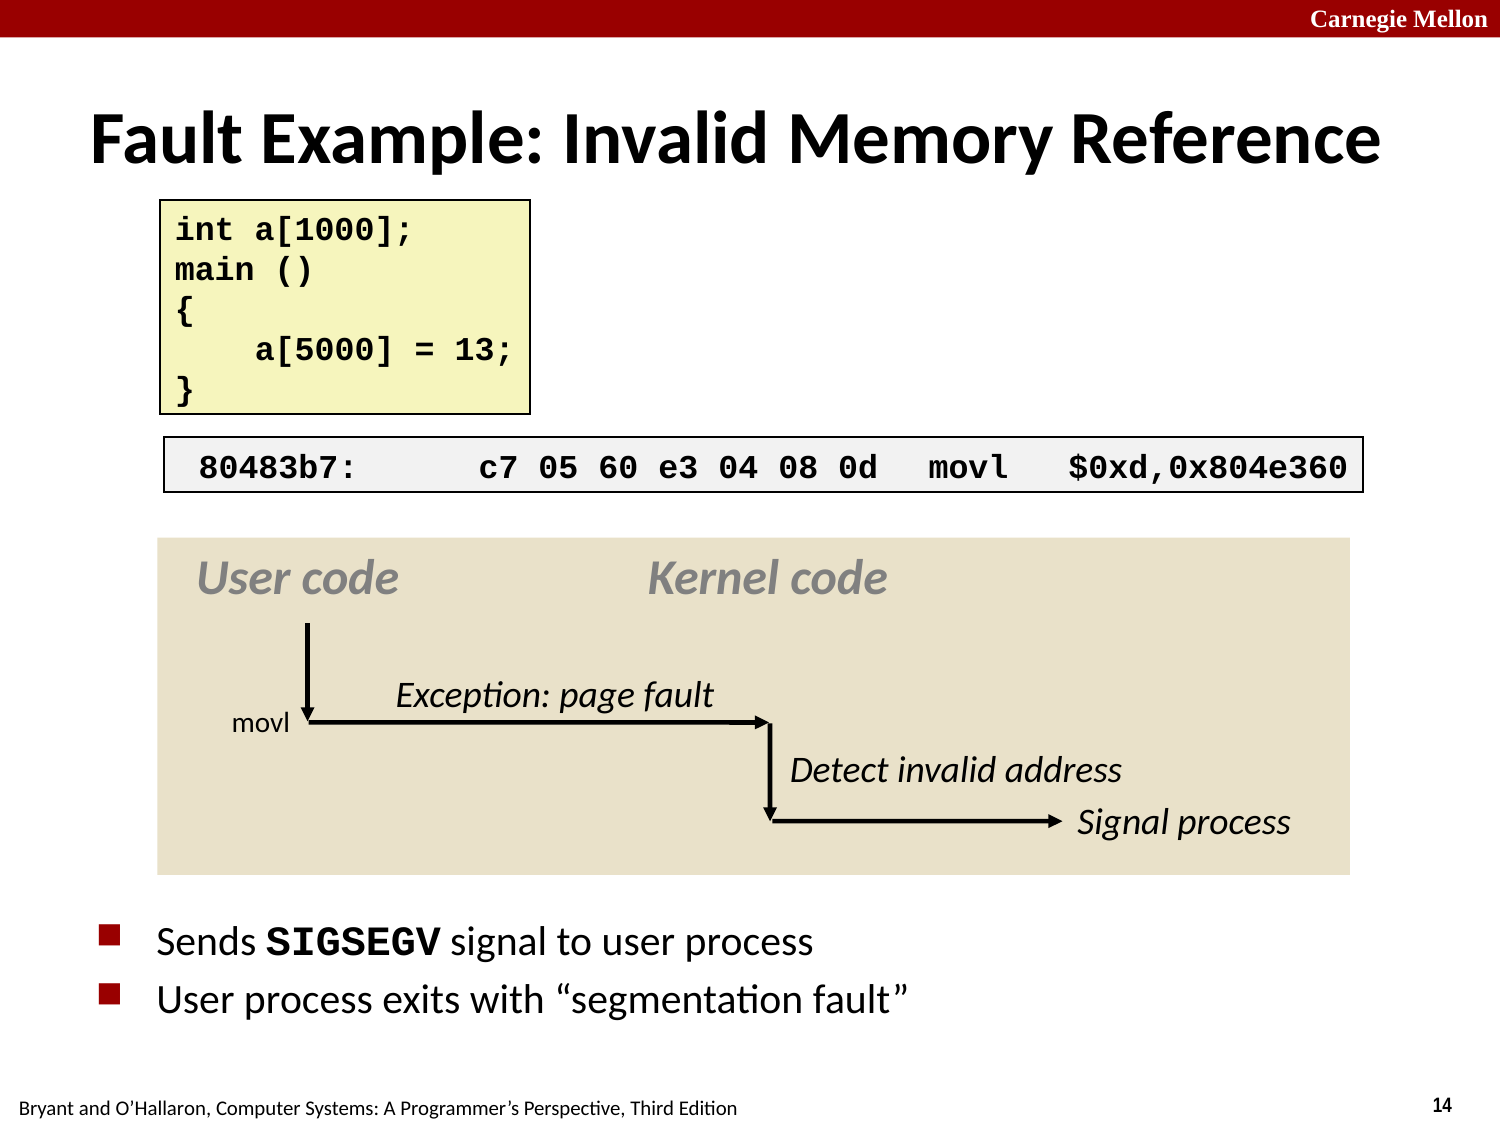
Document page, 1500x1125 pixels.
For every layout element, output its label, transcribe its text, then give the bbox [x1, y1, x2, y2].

text_box [308, 716, 769, 729]
text_box [763, 723, 777, 822]
text_box Detect invalid address [774, 737, 1150, 797]
text_box Kernel code [633, 537, 904, 612]
text_box int a[1000]; main () { a[5000] = 13; } [159, 199, 530, 415]
text_box [772, 814, 1062, 828]
text_box Signal process [1062, 789, 1325, 850]
list Sends SIGSEGV signal to user process User process exits with “segmentation fault” [84, 906, 1186, 1051]
text_box User code [181, 537, 415, 612]
title Fault Example: Invalid Memory Reference [74, 87, 1500, 179]
text_box [157, 537, 1350, 875]
text_box movl [216, 695, 306, 746]
text_box [306, 623, 314, 722]
text_box 80483b7: c7 05 60 e3 04 08 0d movl $0xd,0x804e360 [163, 437, 1364, 493]
text_box Exception: page fault [380, 662, 730, 722]
